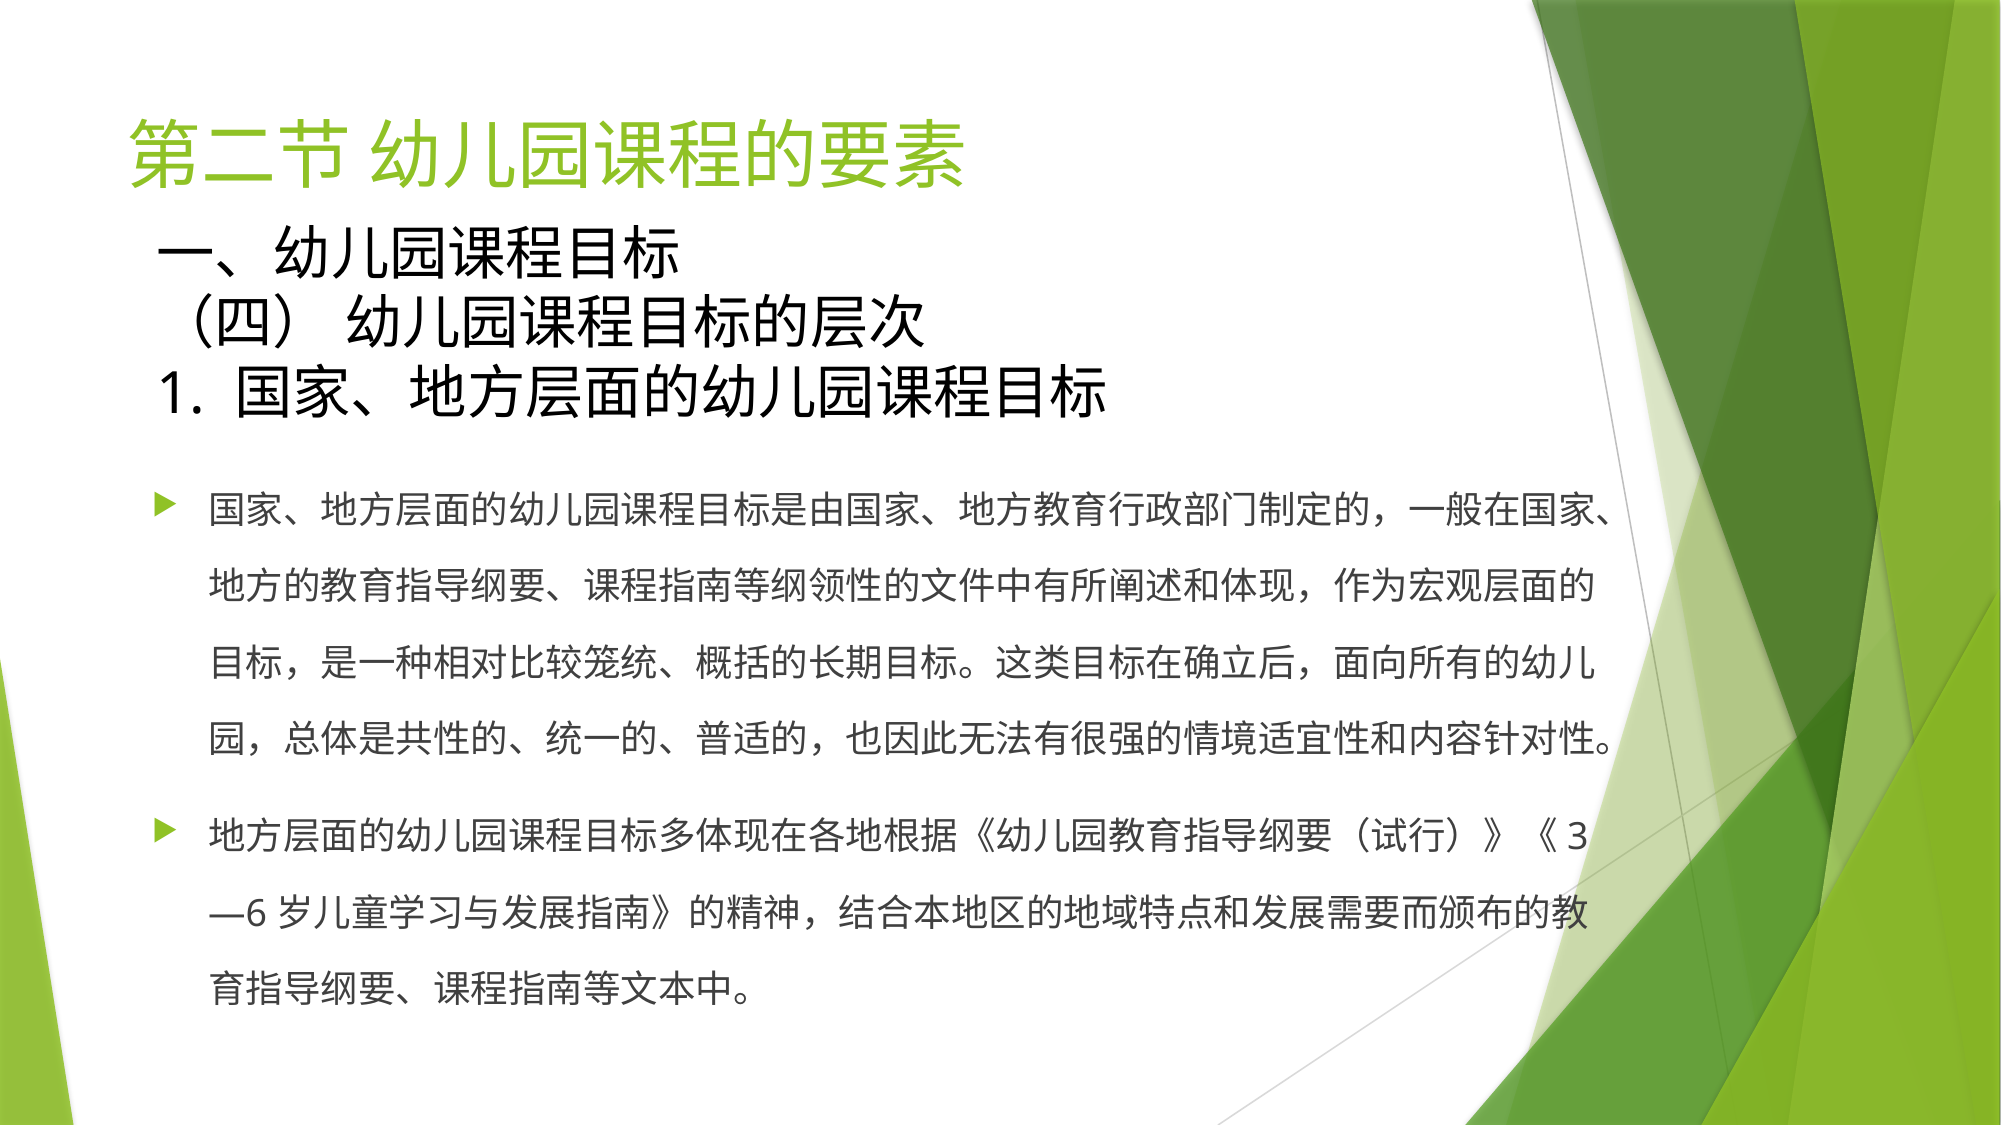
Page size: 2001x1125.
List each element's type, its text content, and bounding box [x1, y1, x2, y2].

text_box 一、幼儿园课程目标 （四） 幼儿园课程目标的层次 1. 国家、地方层面的幼儿园课程目标 [141, 208, 1451, 446]
list 国家、地方层面的幼儿园课程目标是由国家、地方教育行政部门制定的，一般在国家、地方的教育指导纲要、课程指南等纲领性的文件中有所阐述和体现，作为宏观层面的目标，是一种相对比较笼统、概括的长期目标。这类目标在确立后，面向所有的幼儿园，总体是共性的、统一的、普适的，也因此无法有很强的情境适宜性和内容针对性。 地方层面的幼儿园课程目标多体现在各地根据《幼儿园教育指导纲要（试行）》《3—6岁儿童学习与发展指南》的精神，结合本地区的地域特点和发展需要而颁布的教育指导纲要、课程指南等文本中。 [136, 446, 1632, 1082]
title 第二节 幼儿园课程的要素 [111, 99, 1522, 317]
